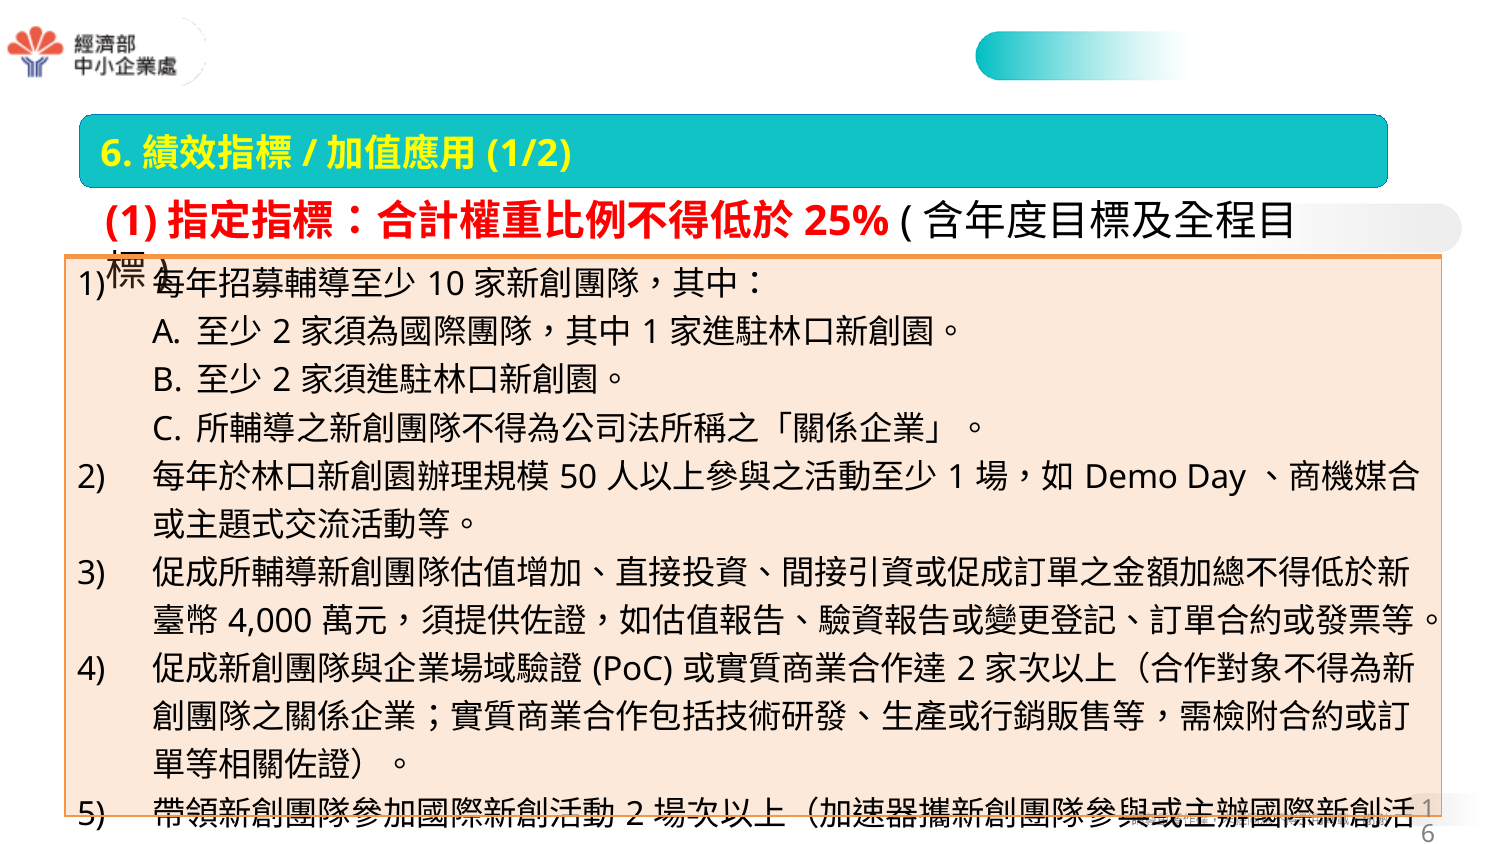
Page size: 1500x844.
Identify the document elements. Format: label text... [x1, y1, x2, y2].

picture [0, 0, 1500, 844]
text_box (1)指定指標：合計權重比例不得低於25% (含年度目標及全程目標) [103, 192, 1353, 254]
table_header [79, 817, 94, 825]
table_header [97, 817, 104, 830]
slide_number 16 [1405, 787, 1464, 833]
table_header 每年招募輔導至少10家新創團隊，其中： 至少2家須為國際團隊，其中1家進駐林口新創園。 至少2家須進駐林口新創園。 所輔導之新創團隊不得為公司法所稱之「關係企業」。 每年於林口新創園辦理規模50人以上參與之活動至少1場，如Demo Day、商機媒合或主題式交流活動等。 促成所輔導新創團隊估值增加、直接投資、間接引資或促成訂單之金額加總不得低於新臺幣4,000萬元，須提供佐證，如估值報告、驗資報告或變更登記、訂單合約或發票等。 促成新創團隊與企業場域驗證(PoC)或實質商業合作達2家次以上（合作對象不得為新創團隊之關係企業；實質商業合作包括技術研發、生產或行銷販售等，需檢附合約或訂單等相關佐證）。 帶領新創團隊參加國際新創活動2場次以上（加速器攜新創團隊參與或主辦國際新創活動場次）。 國際加速器每周至少進駐30小時，且至少雇用我國籍員工2名。 [66, 259, 1441, 815]
text_box 6.績效指標/加值應用(1/2) [79, 114, 1388, 188]
